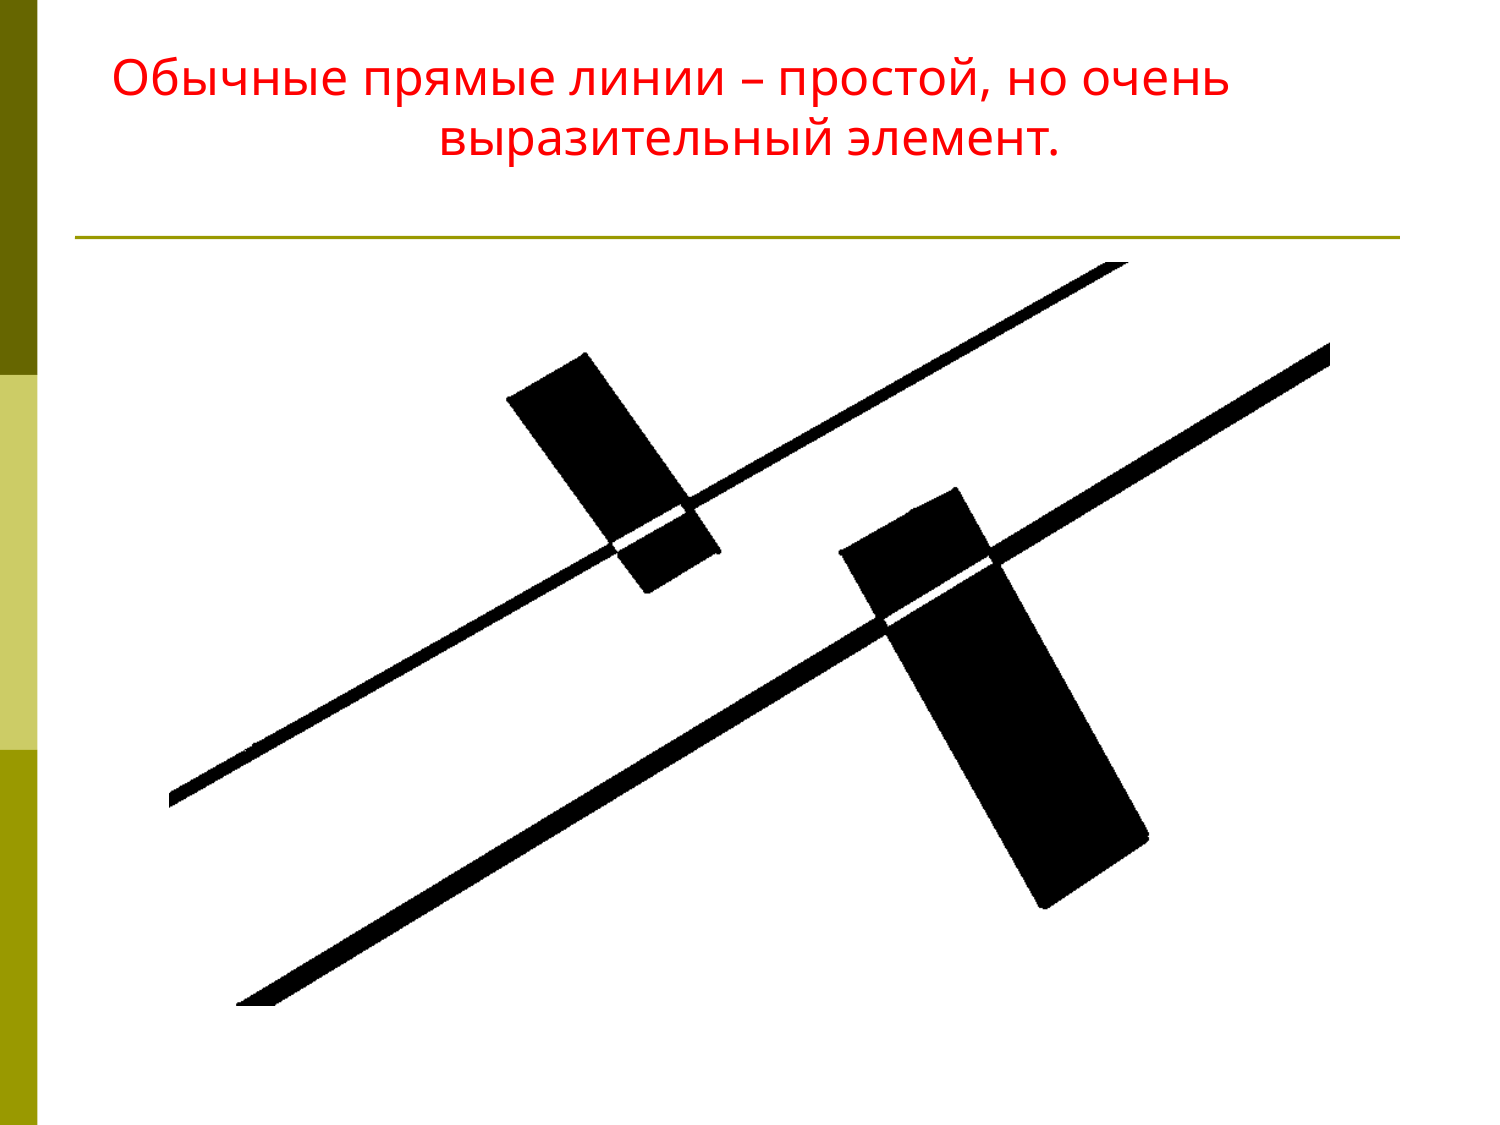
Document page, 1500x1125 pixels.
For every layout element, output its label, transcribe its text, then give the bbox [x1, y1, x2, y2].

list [169, 262, 1331, 1006]
title Обычные прямые линии – простой, но очень выразительный элемент. [74, 45, 1426, 173]
